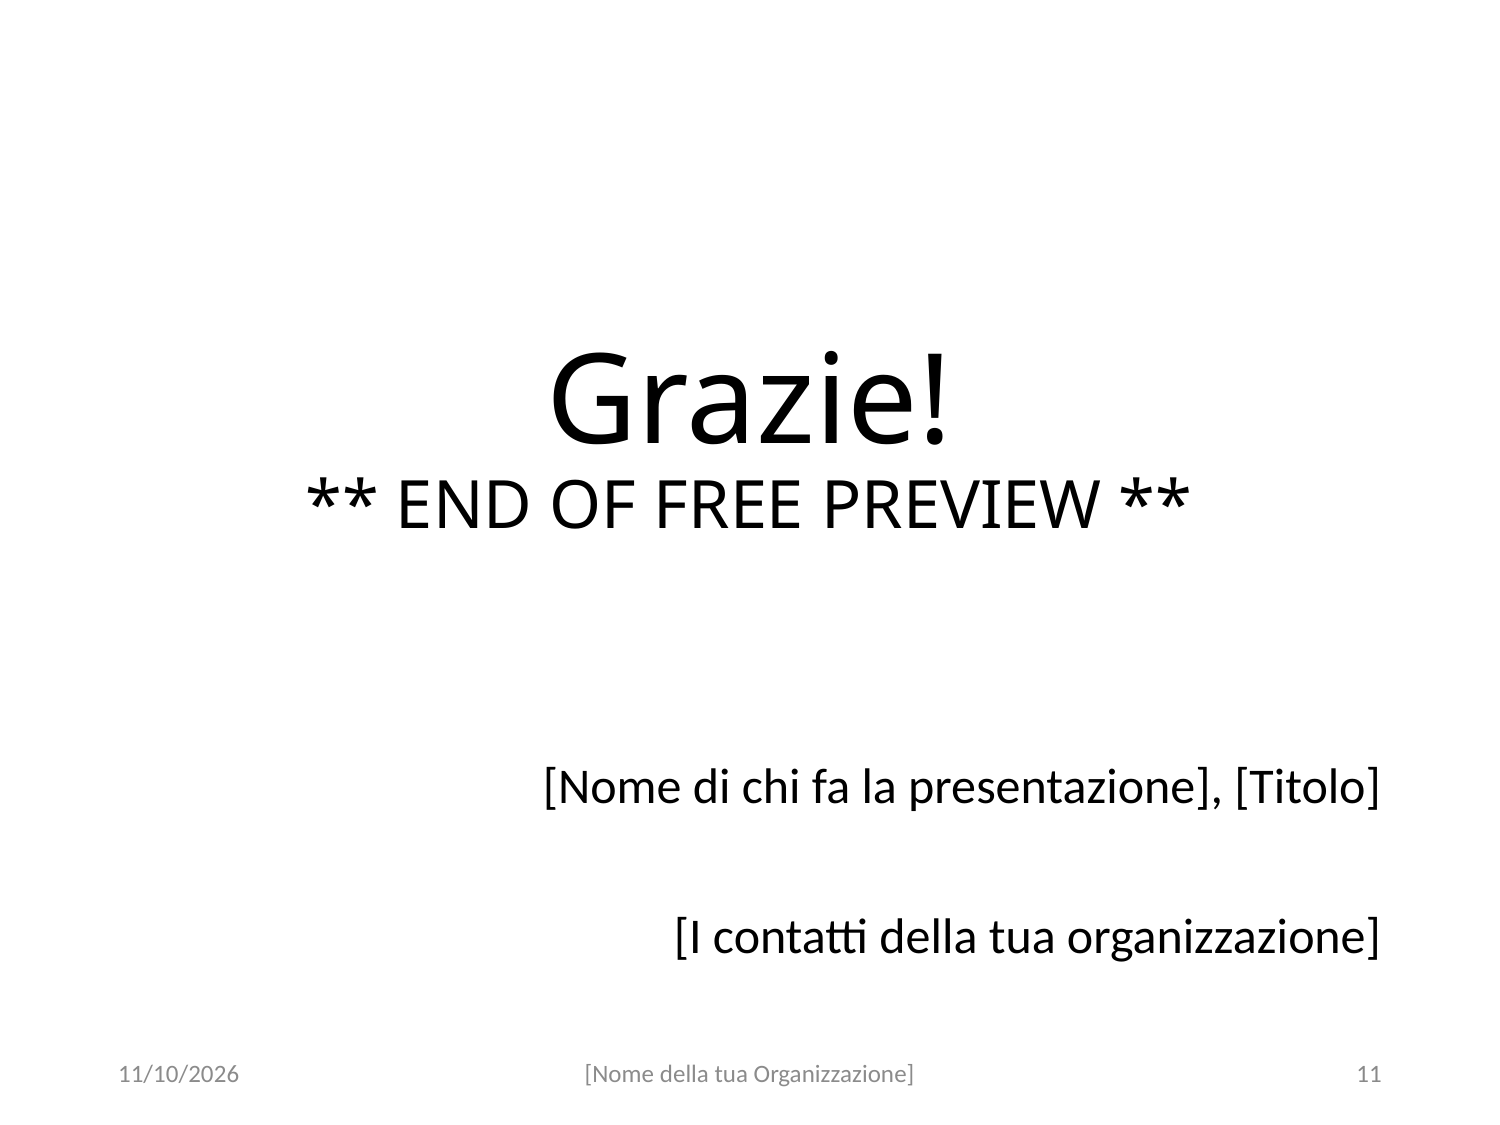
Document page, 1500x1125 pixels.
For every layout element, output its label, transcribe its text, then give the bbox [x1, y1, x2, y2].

slide_number 11 [1059, 1042, 1397, 1103]
title Grazie! ** END OF FREE PREVIEW ** [102, 280, 1397, 749]
footer [Nome della tua Organizzazione] [496, 1042, 1004, 1103]
slide_number 29-Jun-18 [103, 1042, 441, 1103]
list [Nome di chi fa la presentazione], [Titolo] [I contatti della tua organizzazione] [102, 752, 1397, 999]
